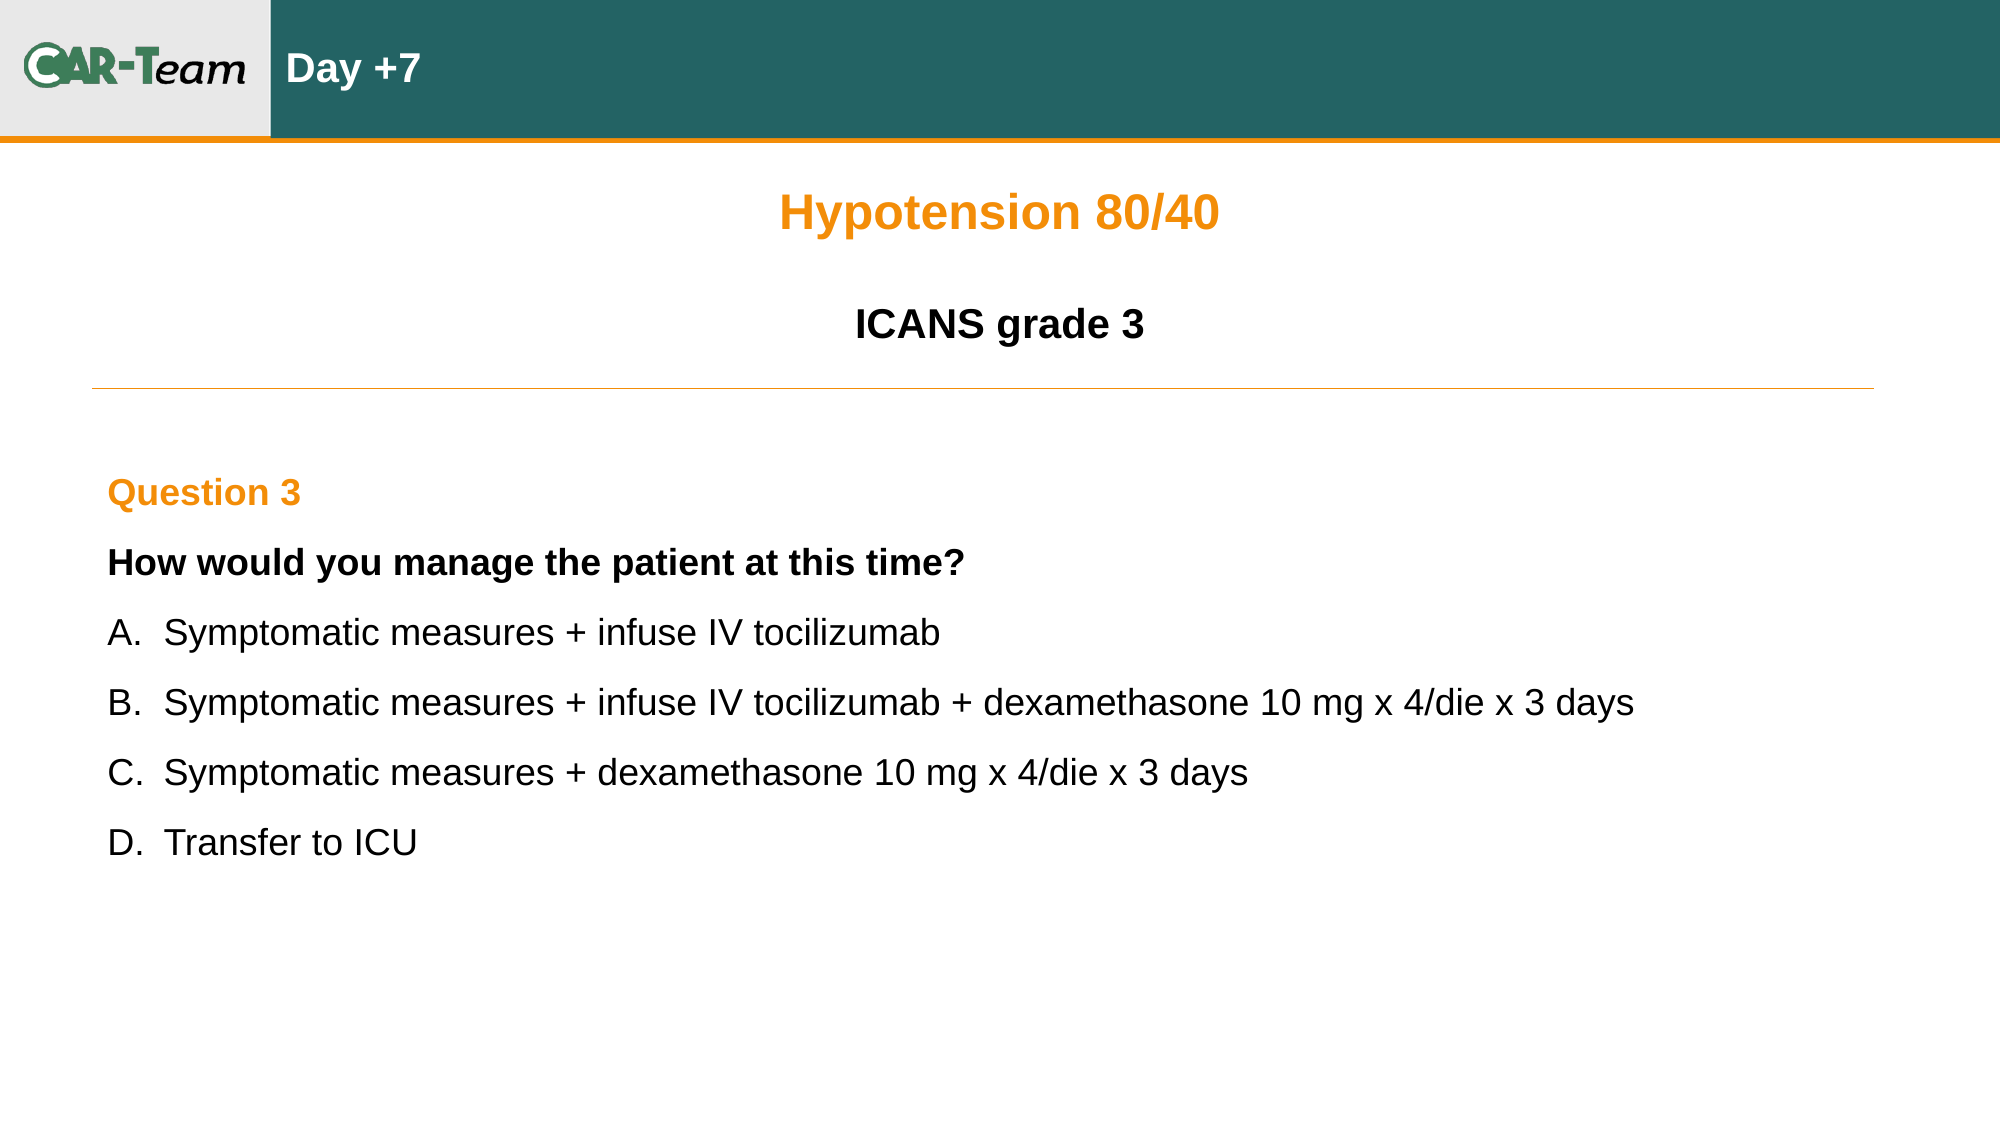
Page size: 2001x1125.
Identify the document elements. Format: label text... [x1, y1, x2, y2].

text_box Hypotension 80/40 [764, 171, 1236, 247]
text_box Question 3 How would you manage the patient at this time? Symptomatic measures + infuse IV tocilizumab Symptomatic measures + infuse IV tocilizumab + dexamethasone 10 mg x 4/die x 3 days Symptomatic measures + dexamethasone 10 mg x 4/die x 3 days Transfer to ICU [92, 460, 1874, 871]
text_box ICANS grade 3 [840, 289, 1160, 355]
picture [24, 42, 245, 88]
title Day +7 [270, 0, 1996, 139]
